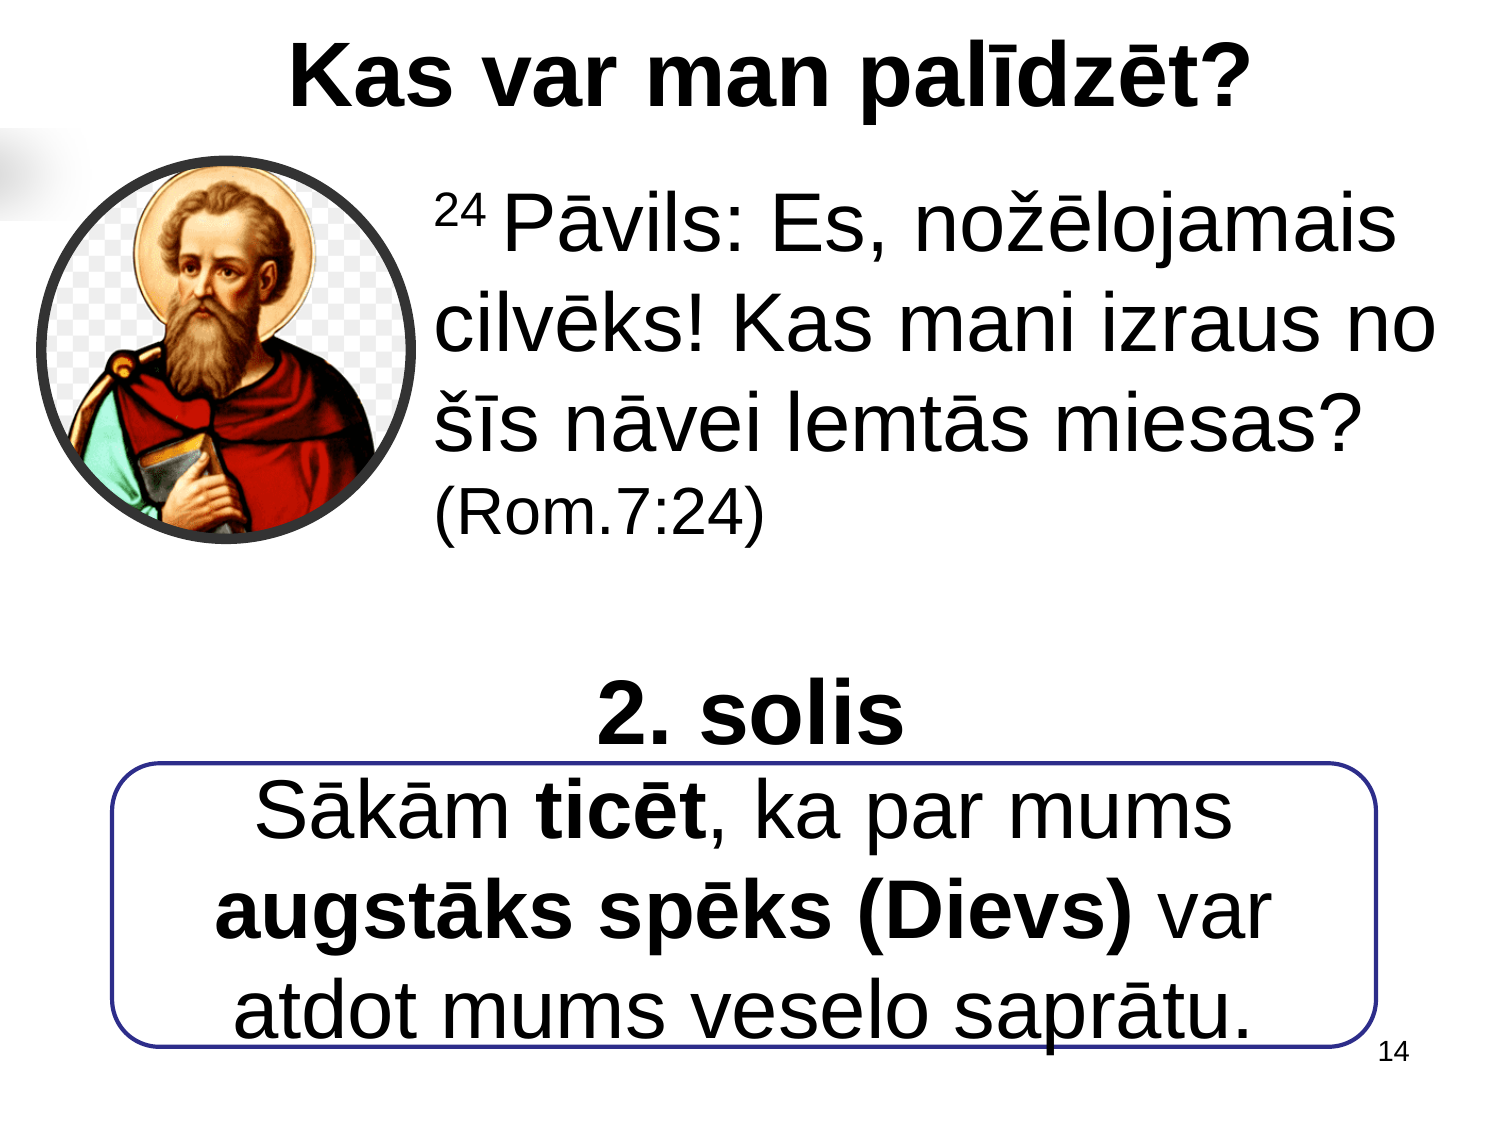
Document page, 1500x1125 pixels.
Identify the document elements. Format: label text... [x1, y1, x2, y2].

text_box Kas var man palīdzēt? [96, 0, 1447, 140]
picture [41, 160, 411, 540]
title 2. solis [76, 637, 1428, 778]
slide_number 14 [1074, 1024, 1426, 1103]
text_box Sākām ticēt, ka par mums augstāks spēks (Dievs) var atdot mums veselo saprātu. [109, 761, 1379, 1049]
text_box 24 Pāvils: Es, nožēlojamais cilvēks! Kas mani izraus no šīs nāvei lemtās miesas? (Rom.7:24) [419, 160, 1500, 556]
